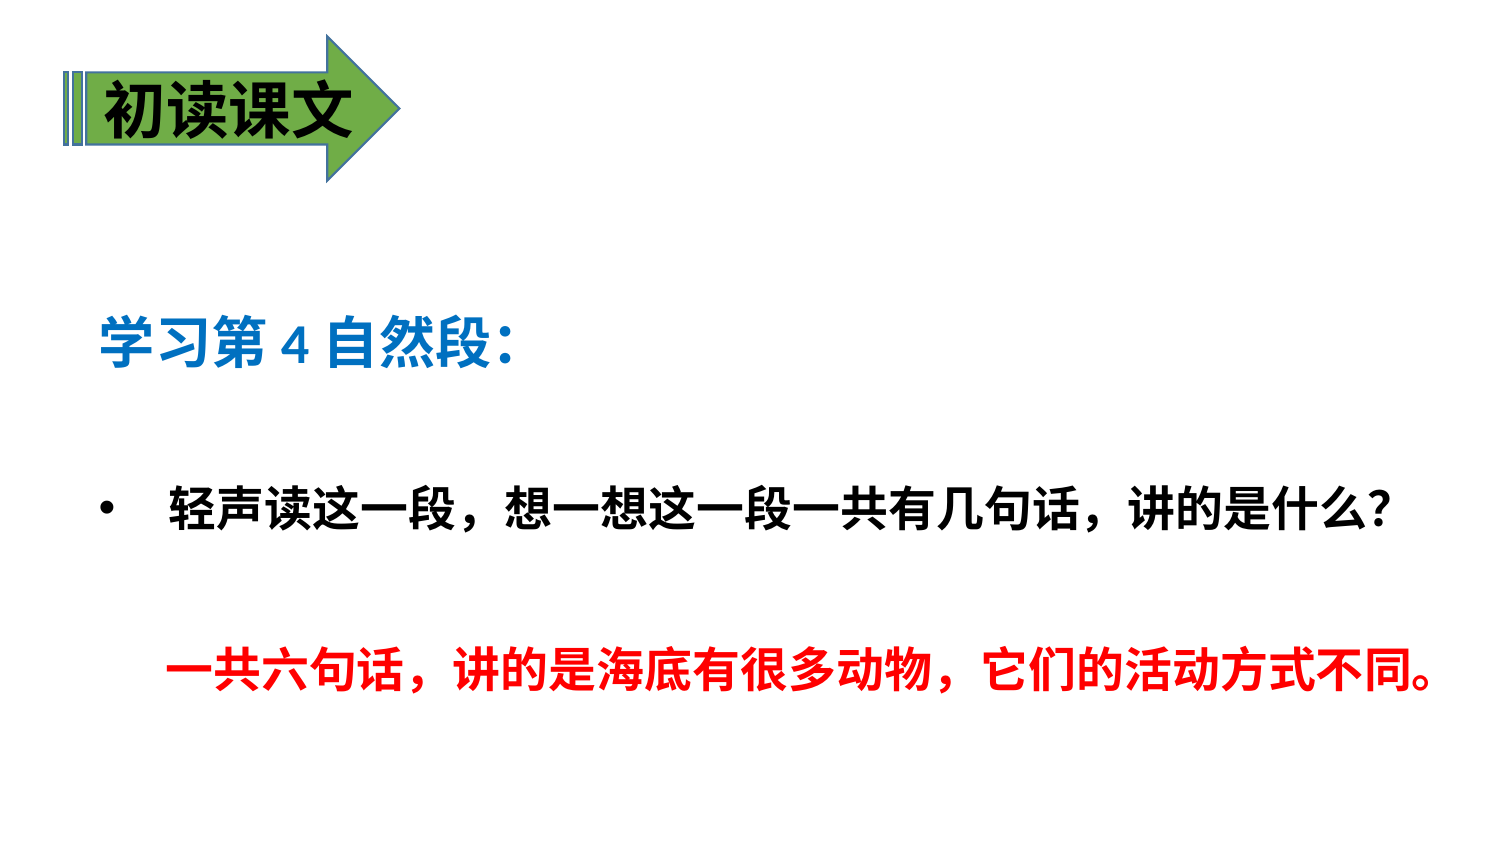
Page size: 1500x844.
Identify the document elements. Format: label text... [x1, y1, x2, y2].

text_box [85, 71, 92, 146]
text_box 初读课文 [92, 65, 371, 152]
text_box 学习第4自然段： 轻声读这一段，想一想这一段一共有几句话，讲的是什么？ 一共六句话，讲的是海底有很多动物，它们的活动方式不同。 [87, 180, 1461, 703]
text_box [326, 33, 358, 65]
text_box [72, 71, 83, 146]
text_box [326, 152, 358, 180]
text_box [371, 78, 401, 139]
text_box [63, 71, 69, 146]
